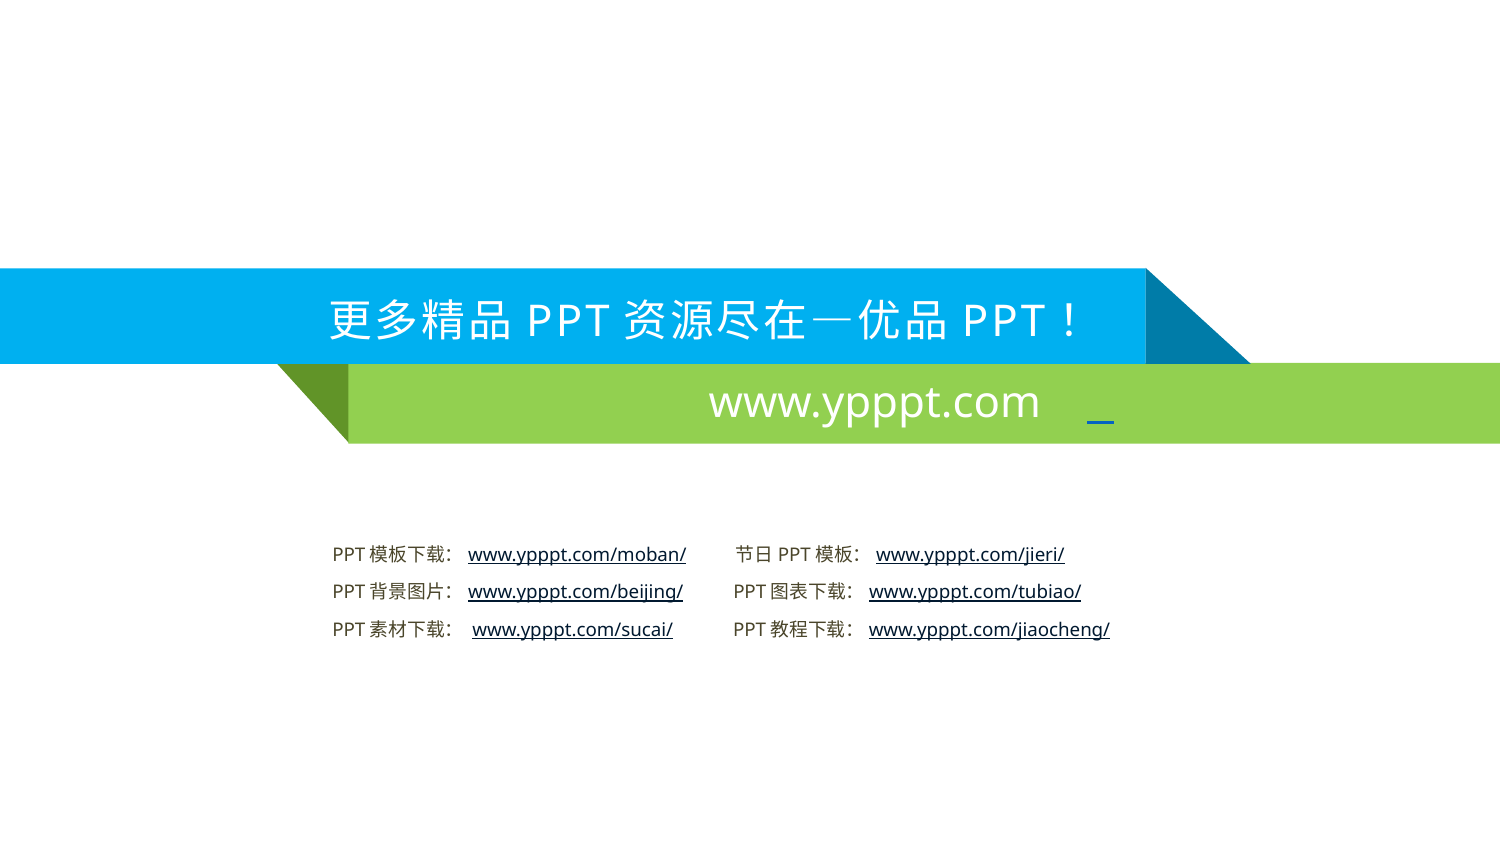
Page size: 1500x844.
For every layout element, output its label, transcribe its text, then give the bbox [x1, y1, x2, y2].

text_box 更多精品PPT资源尽在—优品PPT！ [0, 267, 1144, 365]
text_box PPT模板下载：www.ypppt.com/moban/ 节日PPT模板：www.ypppt.com/jieri/ PPT背景图片：www.ypppt.com/beijing/ PPT图表下载：www.ypppt.com/tubiao/ PPT素材下载： www.ypppt.com/sucai/ PPT教程下载：www.ypppt.com/jiaocheng/ [317, 482, 1168, 691]
text_box [276, 365, 347, 443]
text_box [1144, 265, 1254, 365]
text_box www.ypppt.com [347, 362, 1500, 445]
